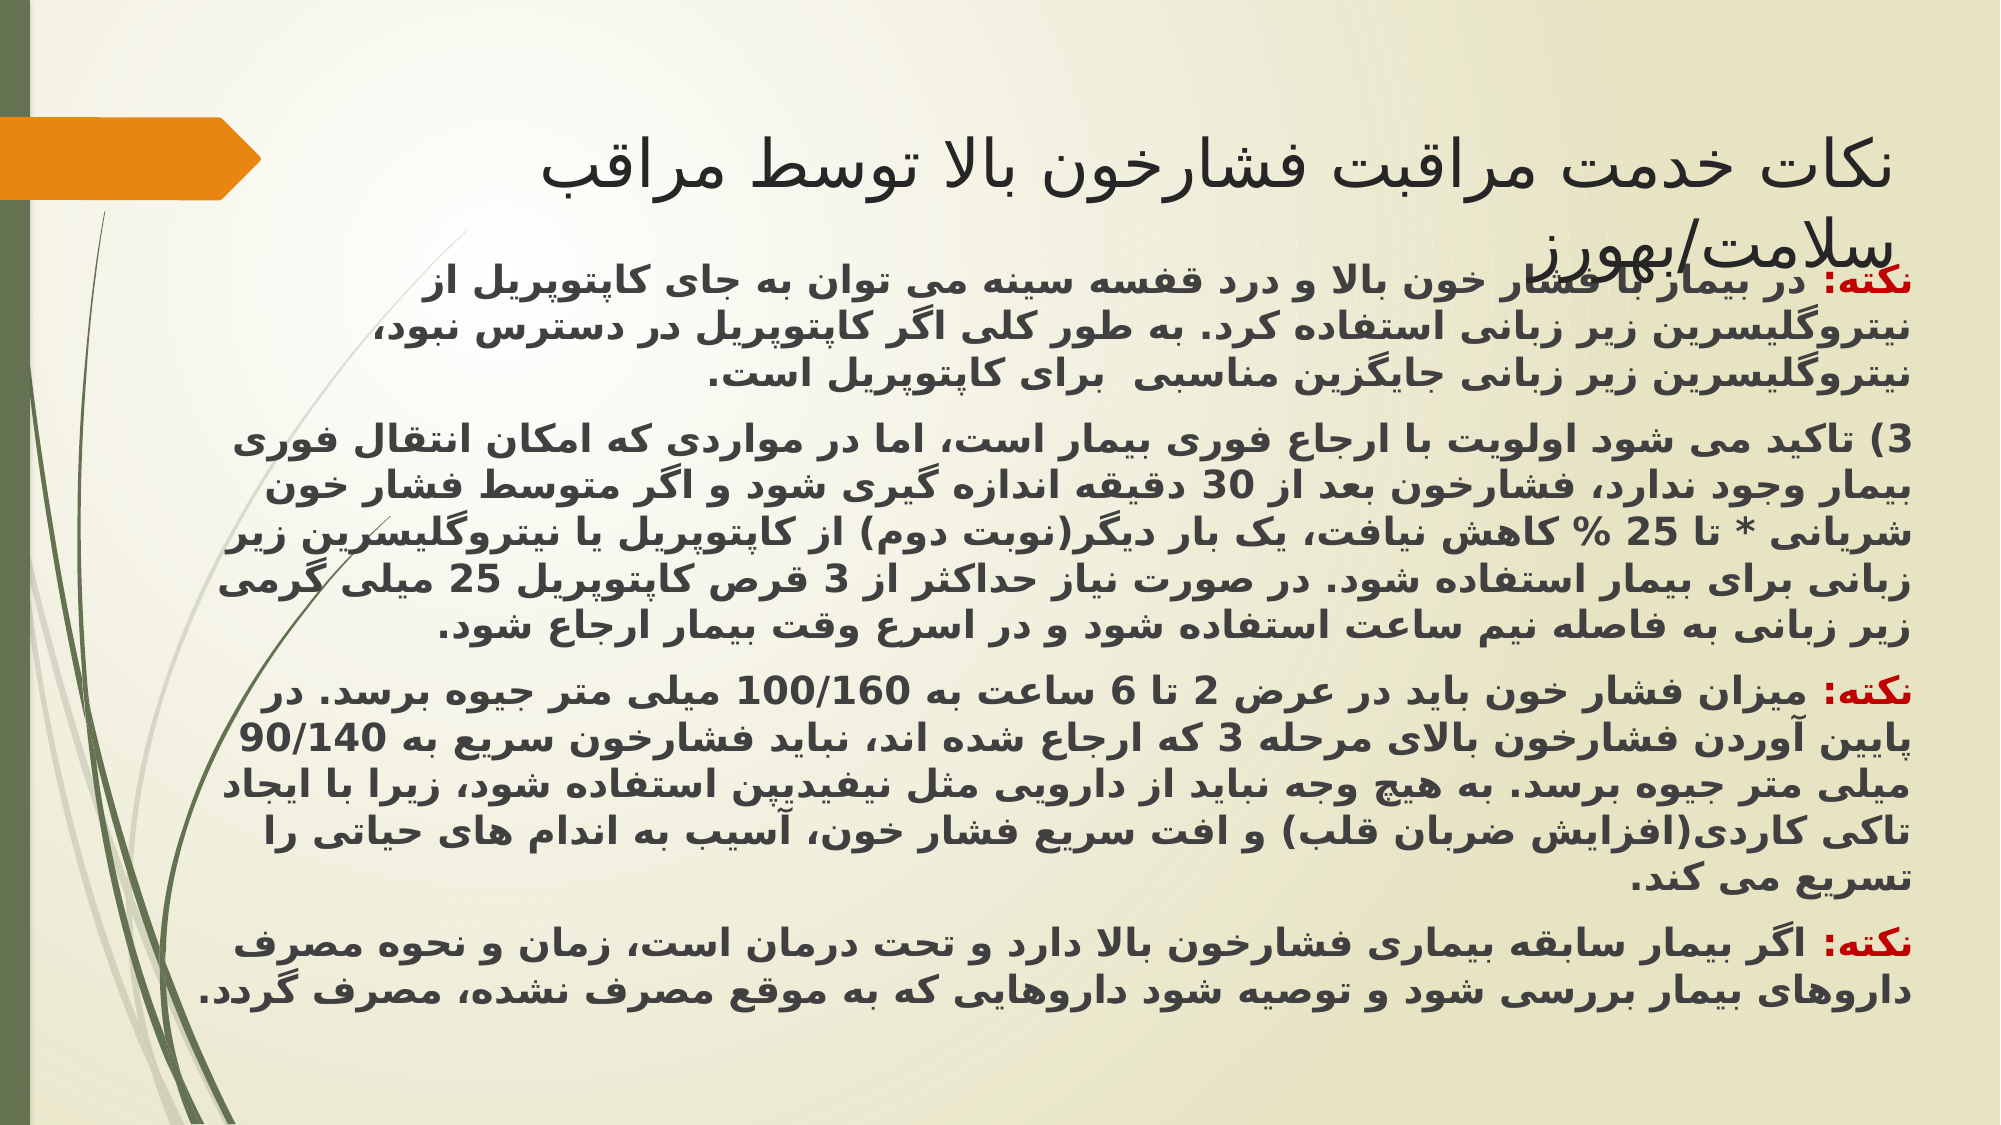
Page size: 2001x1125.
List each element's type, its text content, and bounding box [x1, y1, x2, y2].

text_box نکات خدمت مراقبت فشارخون بالا توسط مراقب سلامت/بهورز [242, 112, 1913, 323]
list نکته: در بیمار با فشار خون بالا و درد قفسه سینه می توان به جای کاپتوپریل از نیتروگلیسرین زیر زبانی استفاده کرد. به طور کلی اگر کاپتوپریل در دسترس نبود، نیتروگلیسرین زیر زبانی جایگزین مناسبی برای کاپتوپریل است. 3) تاکید می شود اولویت با ارجاع فوری بیمار است، اما در مواردی که امکان انتقال فوری بیمار وجود ندارد، فشارخون بعد از 30 دقیقه اندازه گیری شود و اگر متوسط فشار خون شریانی * تا 25 % کاهش نیافت، یک بار دیگر(نوبت دوم) از کاپتوپریل یا نیتروگلیسرین زیر زبانی برای بیمار استفاده شود. در صورت نیاز حداکثر از 3 قرص کاپتوپریل 25 میلی گرمی زیر زبانی به فاصله نیم ساعت استفاده شود و در اسرع وقت بیمار ارجاع شود. نکته: میزان فشار خون باید در عرض 2 تا 6 ساعت به 100/160 میلی متر جیوه برسد. در پایین آوردن فشارخون بالای مرحله 3 که ارجاع شده اند، نباید فشارخون سریع به 90/140 میلی متر جیوه برسد. به هیچ وجه نباید از دارویی مثل نیفیدیپن استفاده شود، زیرا با ایجاد تاکی کاردی(افزایش ضربان قلب) و افت سریع فشار خون، آسیب به اندام های حیاتی را تسریع می کند. نکته: اگر بیمار سابقه بیماری فشارخون بالا دارد و تحت درمان است، زمان و نحوه مصرف داروهای بیمار بررسی شود و توصیه شود داروهایی که به موقع مصرف نشده، مصرف گردد. [158, 247, 1929, 1069]
